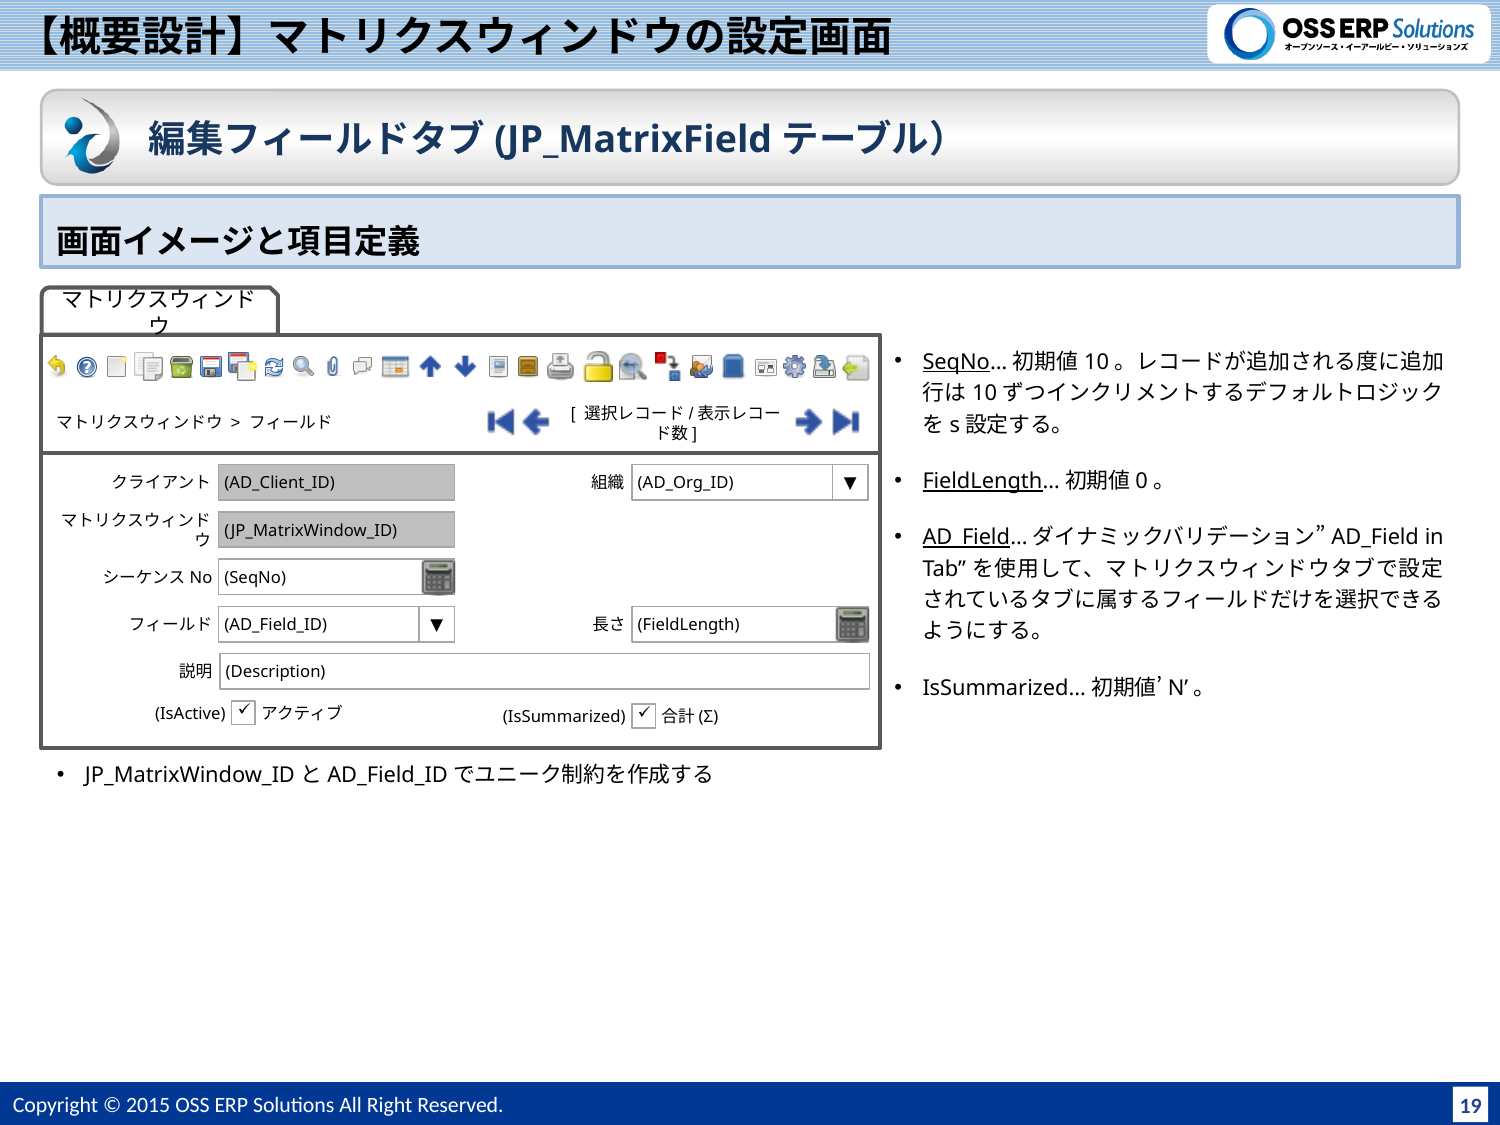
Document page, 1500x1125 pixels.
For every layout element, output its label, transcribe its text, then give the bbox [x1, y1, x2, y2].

text_box シーケンスNo [45, 557, 220, 596]
picture [1353, 8, 1474, 60]
text_box (AD_Client_ID) [219, 462, 451, 502]
text_box 組織 [451, 462, 633, 502]
text_box SeqNo…初期値10。レコードが追加される度に追加行は10ずつインクリメントするデフォルトロジックをs設定する。 FieldLength…初期値0。 AD_Field…ダイナミックバリデーション”AD_Field in Tab”を使用して、マトリクスウィンドウタブで設定されているタブに属するフィールドだけを選択できるようにする。 IsSummarized…初期値’N’。 [878, 333, 1461, 746]
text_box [46, 351, 874, 382]
text_box 説明 [39, 652, 220, 691]
picture [833, 606, 871, 644]
text_box ▼ [830, 462, 870, 502]
text_box (Description) [220, 652, 871, 691]
picture [786, 399, 870, 447]
picture [419, 558, 457, 597]
picture [477, 399, 560, 447]
text_box クライアント [38, 462, 219, 502]
text_box [234, 699, 257, 727]
text_box 合計(Σ) [657, 702, 835, 730]
text_box (FieldLength) [634, 604, 834, 644]
title 【概要設計】マトリクスウィンドウの設定画面 [2, 0, 1353, 70]
text_box [39, 451, 878, 750]
text_box (IsActive) [52, 699, 234, 727]
text_box (JP_MatrixWindow_ID) [219, 510, 457, 549]
text_box (SeqNo) [216, 557, 420, 597]
picture [52, 97, 125, 177]
text_box [ 選択レコード/表示レコード数] [563, 403, 782, 443]
text_box マトリクスウィンドウ [38, 510, 219, 549]
text_box (AD_Field_ID) [220, 604, 405, 644]
text_box (AD_Org_ID) [633, 462, 830, 502]
text_box アクティブ [257, 699, 434, 727]
text_box マトリクスウィンドウ [39, 285, 280, 337]
text_box (IsSummarized) [453, 702, 634, 730]
text_box 編集フィールドタブ(JP_MatrixFieldテーブル） [41, 89, 1459, 185]
text_box 長さ [405, 604, 634, 644]
text_box マトリクスウィンドウ > フィールド [41, 403, 390, 441]
text_box [39, 333, 878, 451]
text_box 画面イメージと項目定義 [39, 194, 1461, 269]
text_box JP_MatrixWindow_IDとAD_Field_IDでユニーク制約を作成する [40, 746, 1461, 939]
text_box [633, 702, 657, 730]
text_box フィールド [0, 604, 220, 644]
